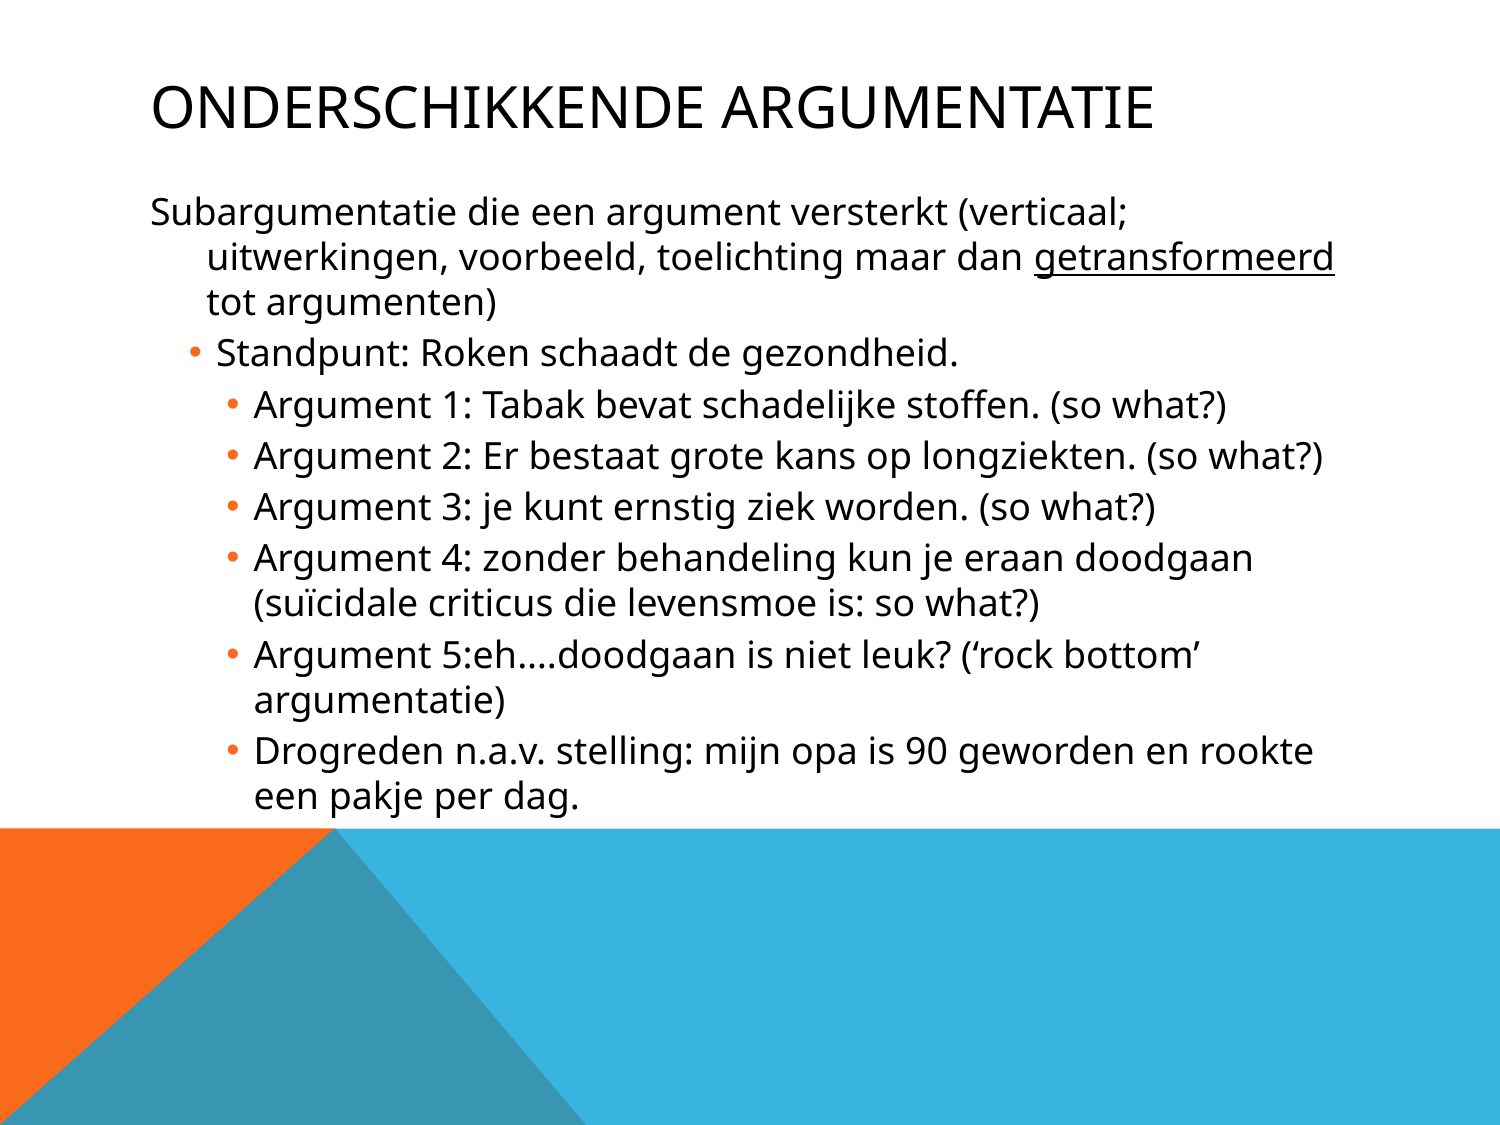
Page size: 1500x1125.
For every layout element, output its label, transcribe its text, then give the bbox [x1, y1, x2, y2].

title Onderschikkende argumentatie [135, 60, 1369, 150]
list Subargumentatie die een argument versterkt (verticaal; uitwerkingen, voorbeeld, toelichting maar dan getransformeerd tot argumenten) Standpunt: Roken schaadt de gezondheid. Argument 1: Tabak bevat schadelijke stoffen. (so what?) Argument 2: Er bestaat grote kans op longziekten. (so what?) Argument 3: je kunt ernstig ziek worden. (so what?) Argument 4: zonder behandeling kun je eraan doodgaan (suïcidale criticus die levensmoe is: so what?) Argument 5:eh….doodgaan is niet leuk? (‘rock bottom’ argumentatie) Drogreden n.a.v. stelling: mijn opa is 90 geworden en rookte een pakje per dag. [135, 180, 1369, 768]
